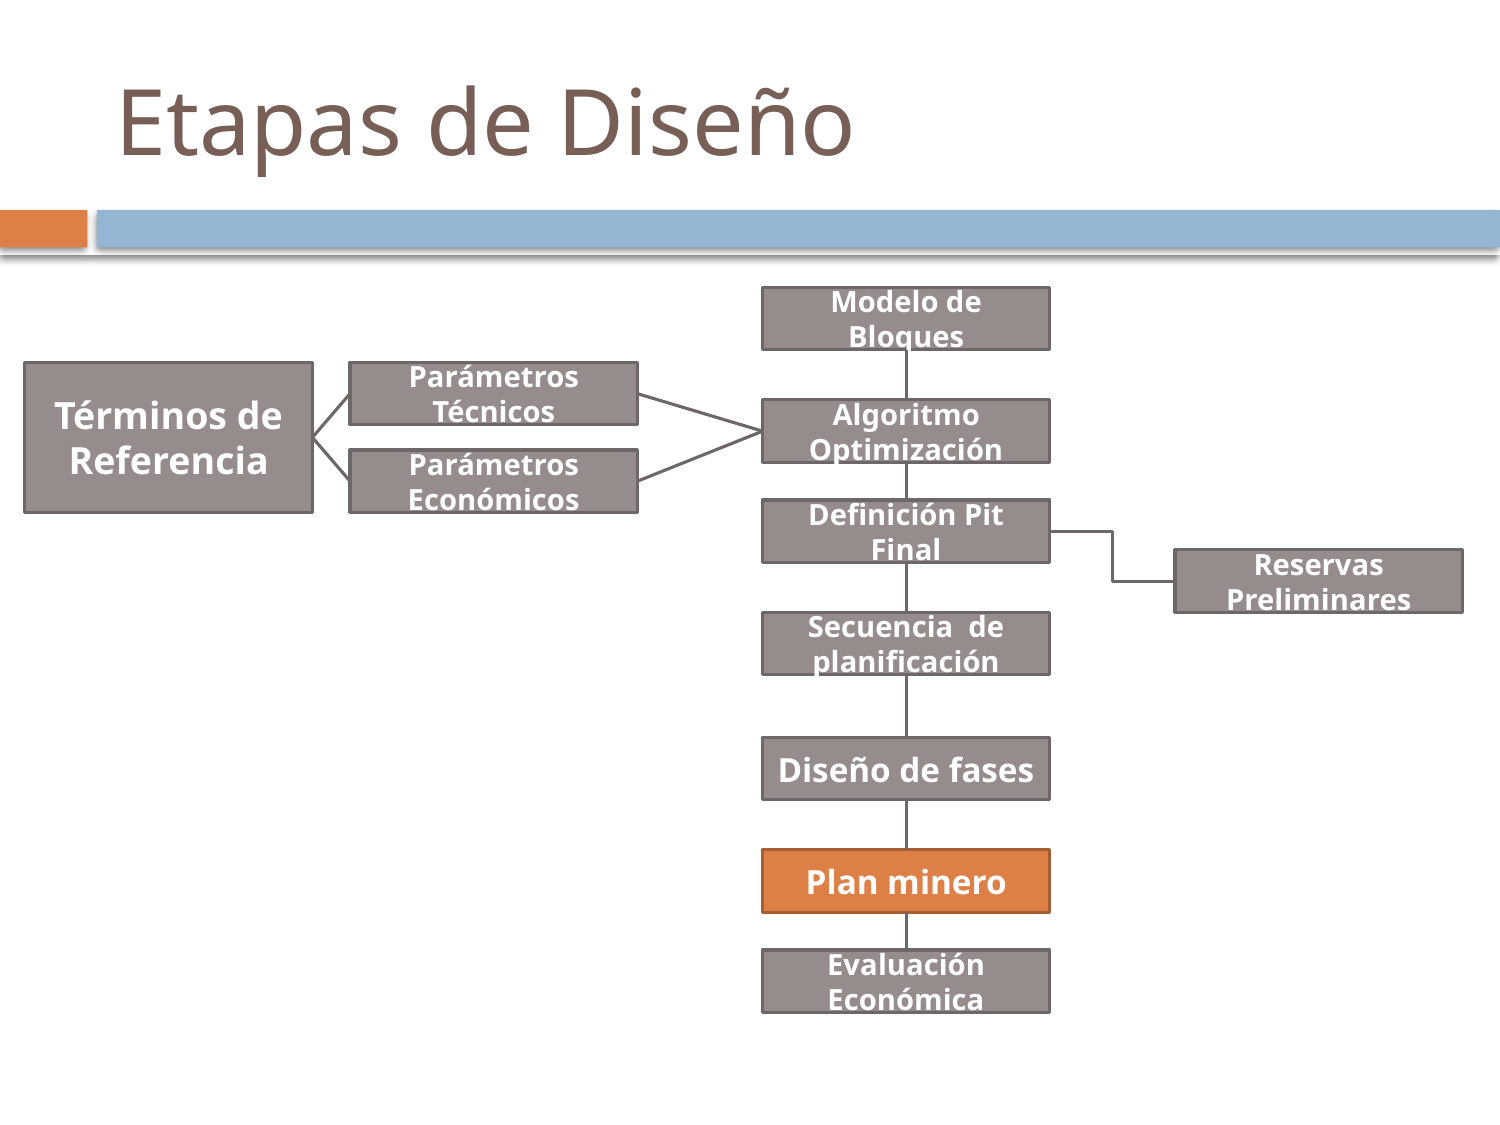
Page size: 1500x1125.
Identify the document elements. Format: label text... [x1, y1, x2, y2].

text_box Términos de Referencia [23, 361, 314, 514]
text_box Parámetros Económicos [348, 448, 639, 514]
text_box Reservas Preliminares [1173, 548, 1464, 614]
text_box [312, 437, 351, 482]
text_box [1049, 530, 1176, 582]
text_box Evaluación Económica [761, 948, 1051, 1014]
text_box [637, 430, 763, 482]
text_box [312, 393, 351, 437]
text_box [637, 393, 763, 430]
text_box Parámetros Técnicos [348, 361, 639, 426]
text_box Plan minero [761, 848, 1051, 914]
title Etapas de Diseño [100, 37, 1438, 200]
text_box Secuencia de planificación [761, 611, 1051, 676]
text_box Algoritmo Optimización [765, 398, 1051, 464]
text_box Definición Pit Final [761, 498, 1051, 564]
text_box Diseño de fases [761, 736, 1051, 801]
text_box Modelo de Bloques [761, 286, 1051, 351]
